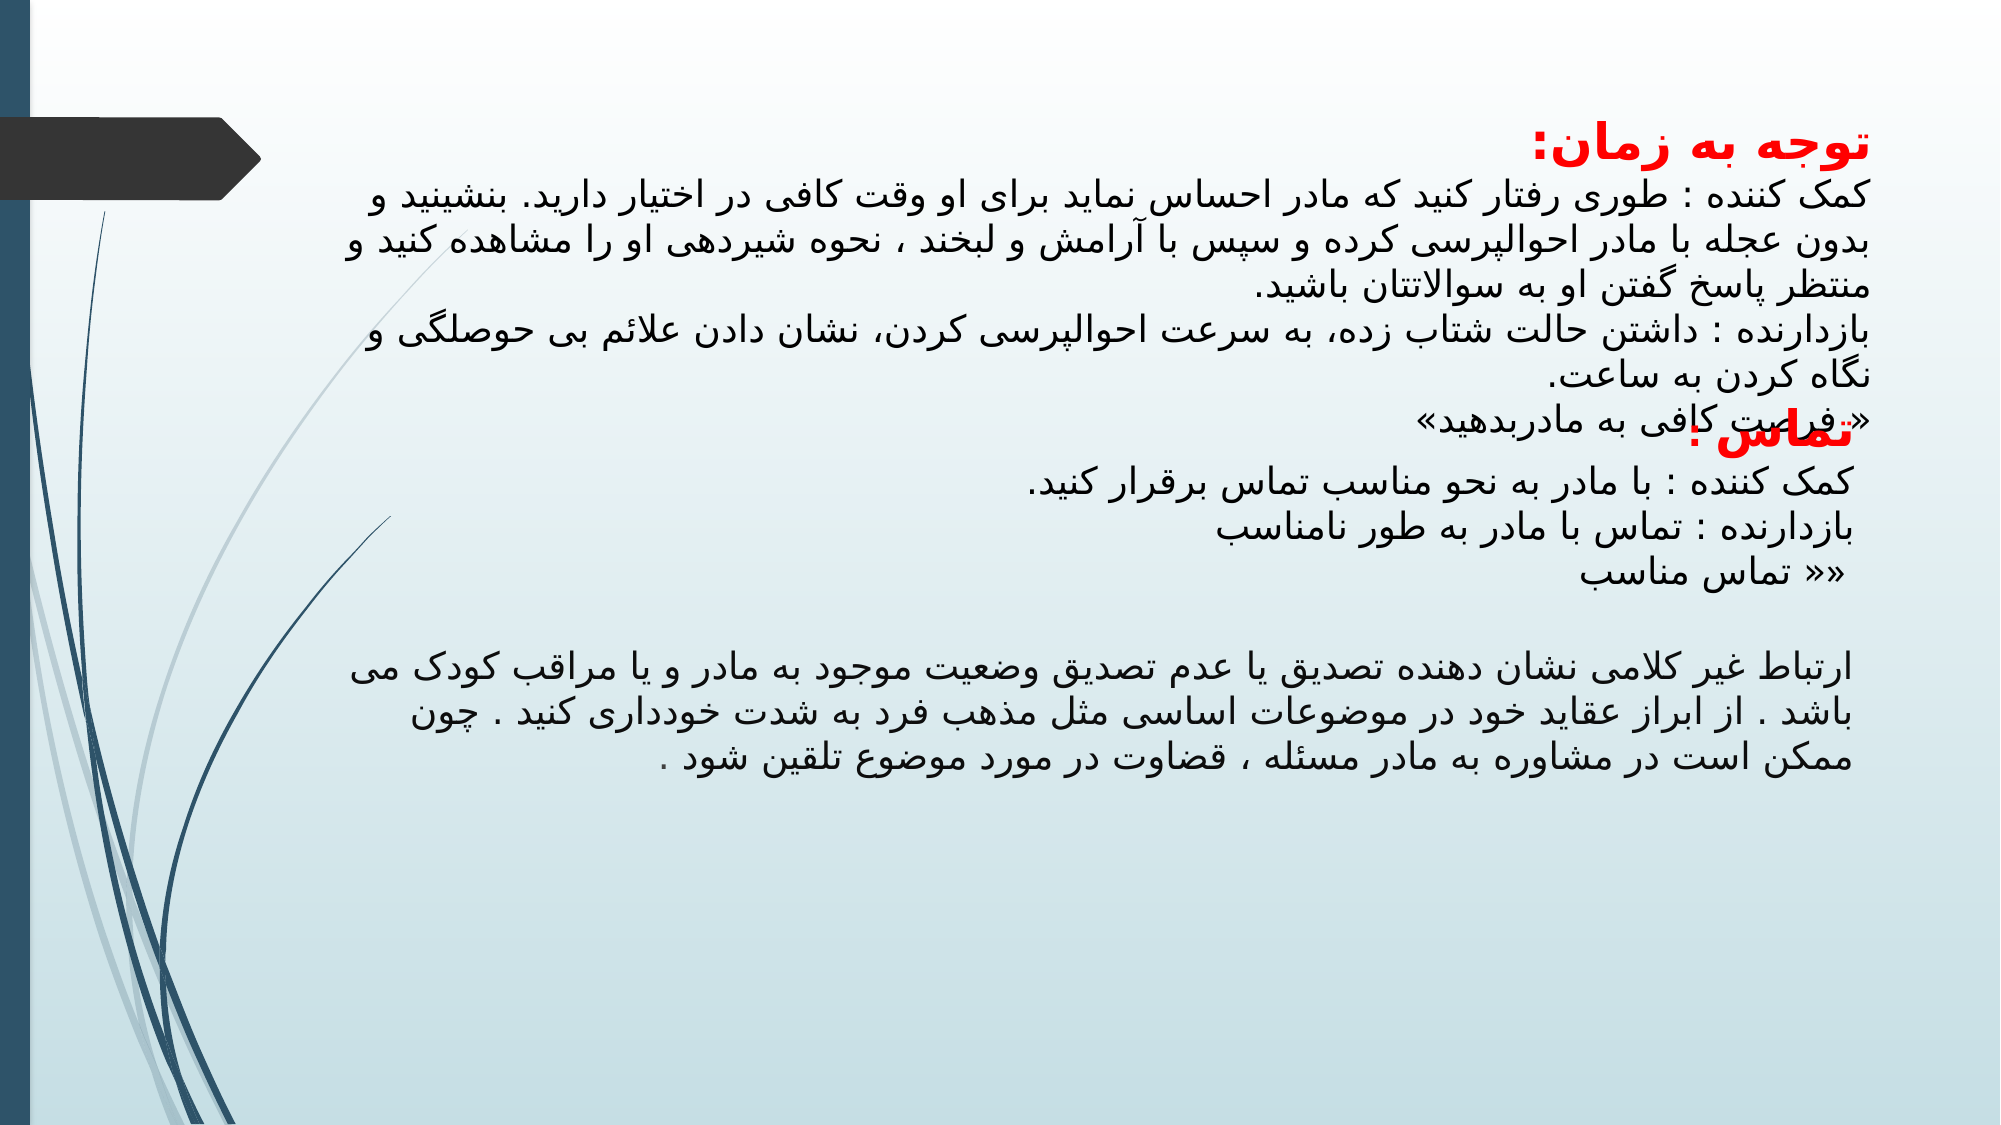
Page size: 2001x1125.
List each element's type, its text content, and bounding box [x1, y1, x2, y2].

list ارتباط غیر کلامی نشان دهنده تصدیق یا عدم تصدیق وضعیت موجود به مادر و یا مراقب کودک می باشد . از ابراز عقاید خود در موضوعات اساسی مثل مذهب فرد به شدت خودداری کنید . چون ممکن است در مشاوره به مادر مسئله ، قضاوت در مورد موضوع تلقین شود . [296, 634, 1870, 1125]
text_box تماس : کمک کننده : با مادر به نحو مناسب تماس برقرار کنید. بازدارنده : تماس با مادر به طور نامناسب « تماس مناسب» [870, 389, 1870, 645]
title توجه به زمان: کمک کننده : طوری رفتار کنید که مادر احساس نماید برای او وقت کافی در اختیار دارید. بنشینید و بدون عجله با مادر احوالپرسی کرده و سپس با آرامش و لبخند ، نحوه شیردهی او را مشاهده کنید و منتظر پاسخ گفتن او به سوالاتتان باشید. بازدارنده : داشتن حالت شتاب زده، به سرعت احوالپرسی کردن، نشان دادن علائم بی حوصلگی و نگاه کردن به ساعت. « فرصت کافی به مادربدهید» [296, 102, 1888, 313]
